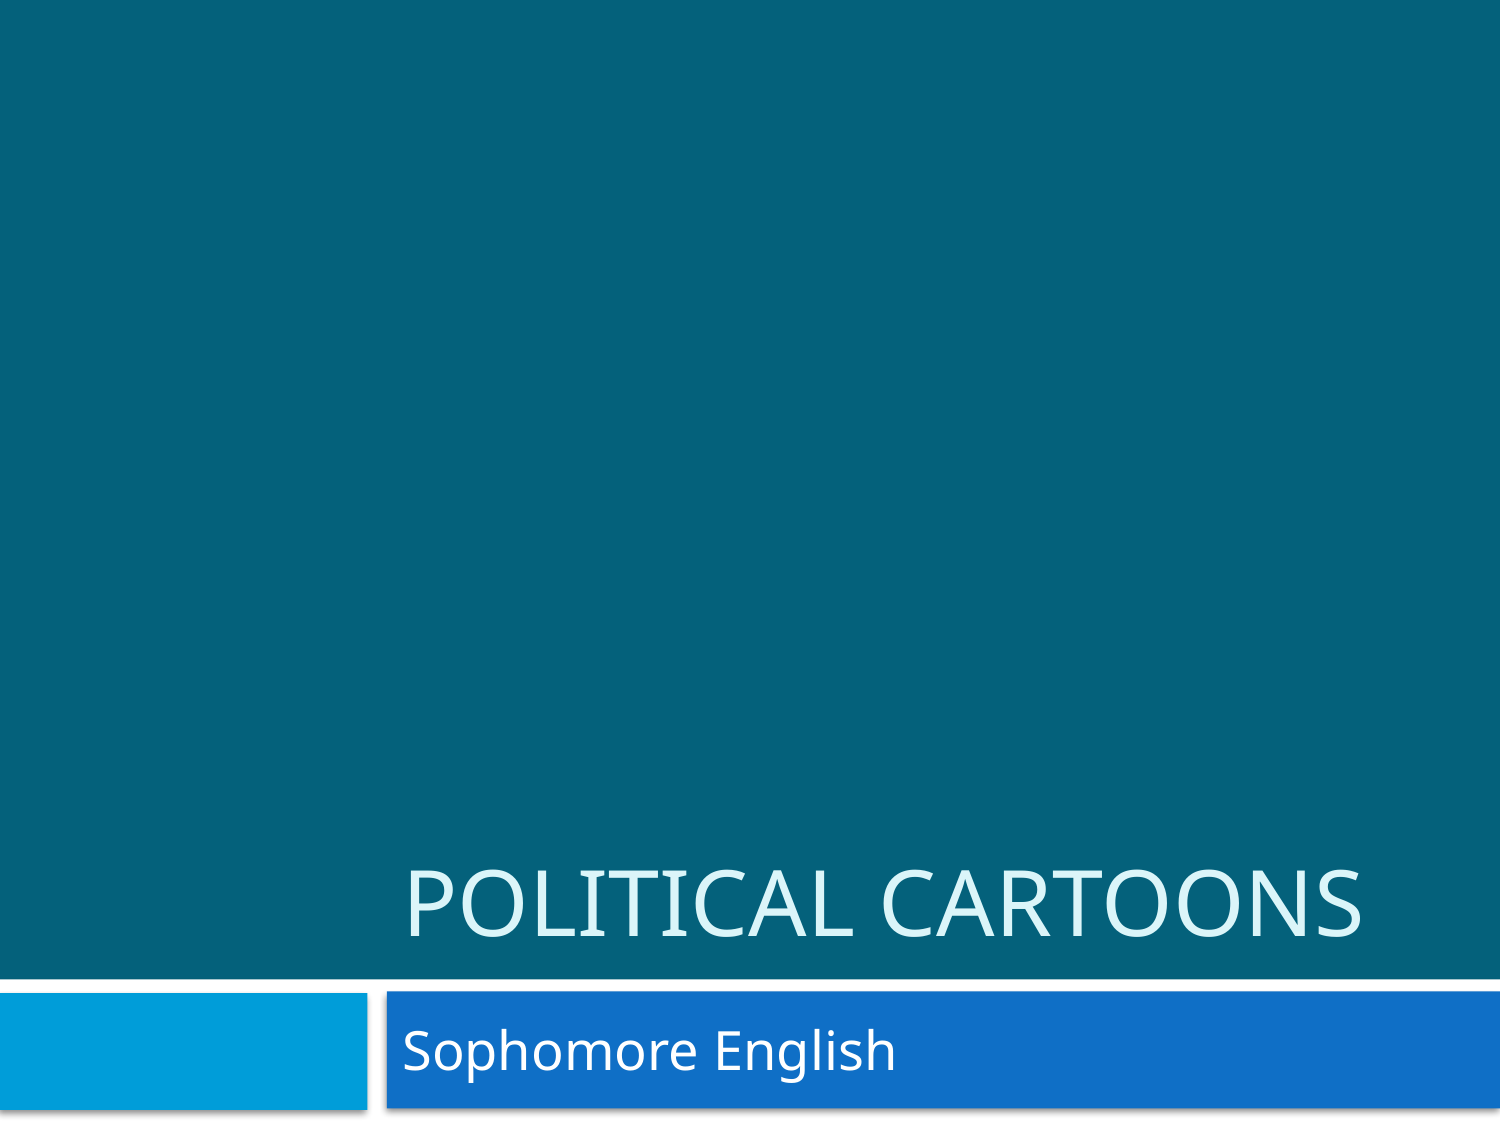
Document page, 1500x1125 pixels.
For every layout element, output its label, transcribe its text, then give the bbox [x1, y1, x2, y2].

title Political Cartoons [387, 662, 1450, 963]
subtitle Sophomore English [387, 992, 1488, 1105]
